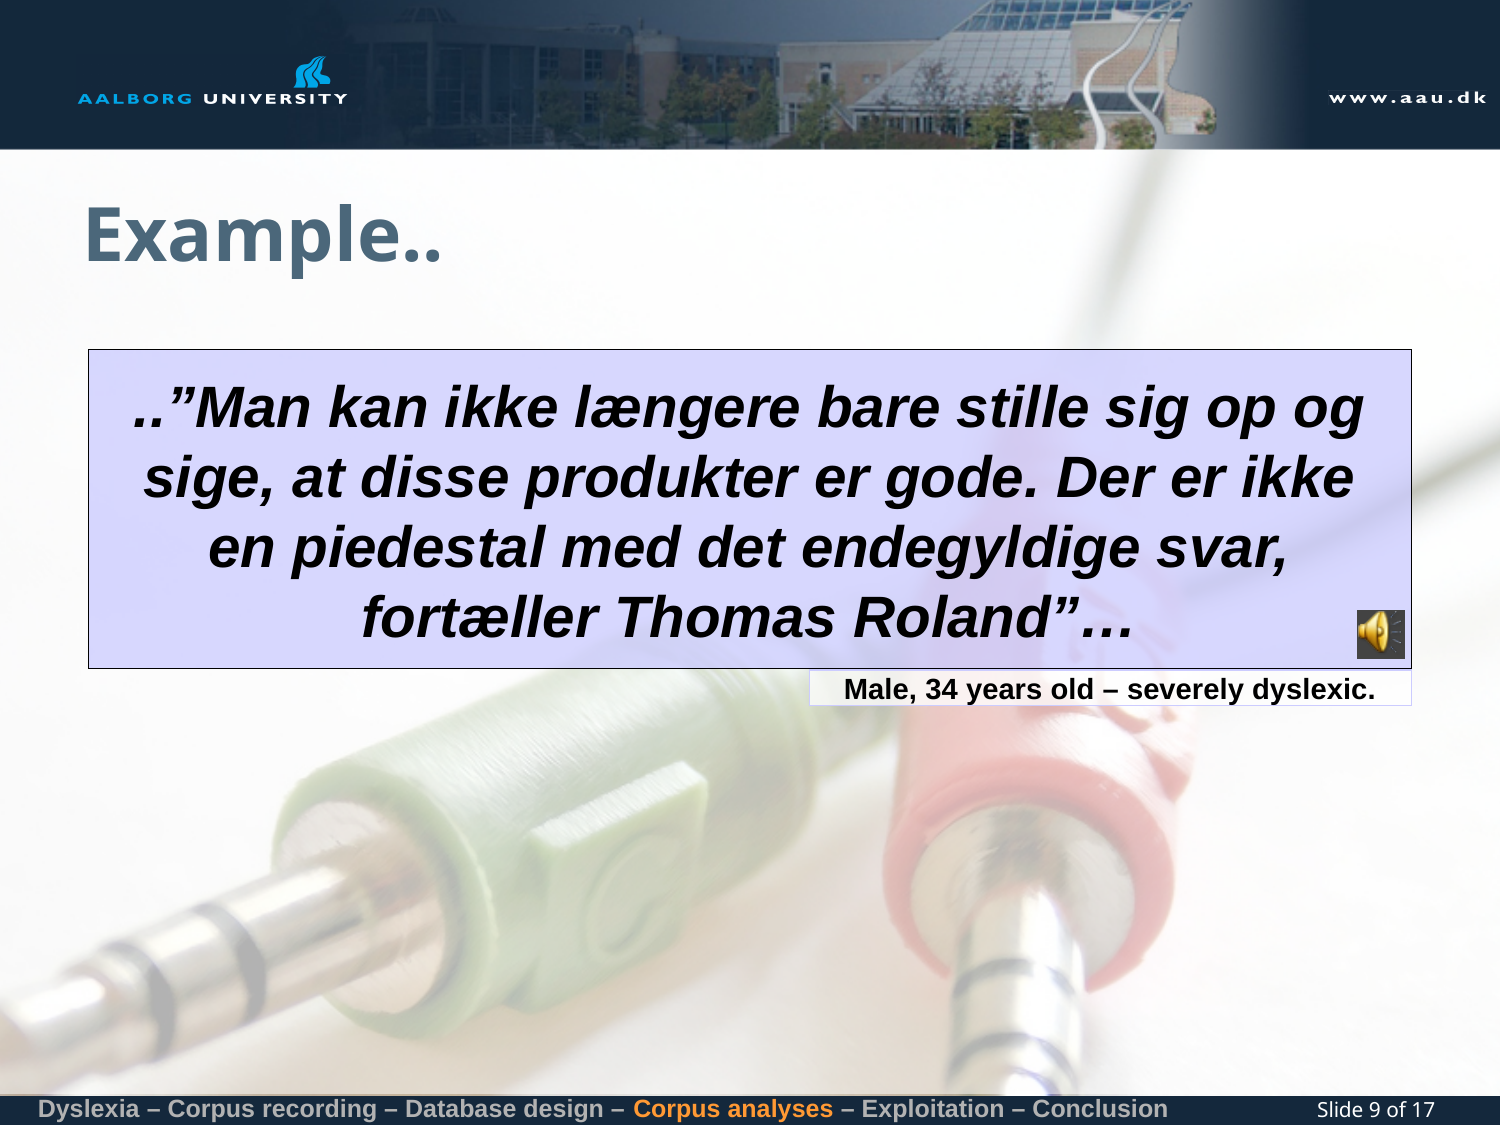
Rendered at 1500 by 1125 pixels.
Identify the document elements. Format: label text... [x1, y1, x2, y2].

picture [0, 0, 1500, 148]
picture [0, 150, 1500, 1097]
slide_number Slide 9 of 17 [1185, 1104, 1451, 1125]
text_box Dyslexia – Corpus recording – Database design – Corpus analyses – Exploitation – Conclusion [23, 1104, 1185, 1125]
